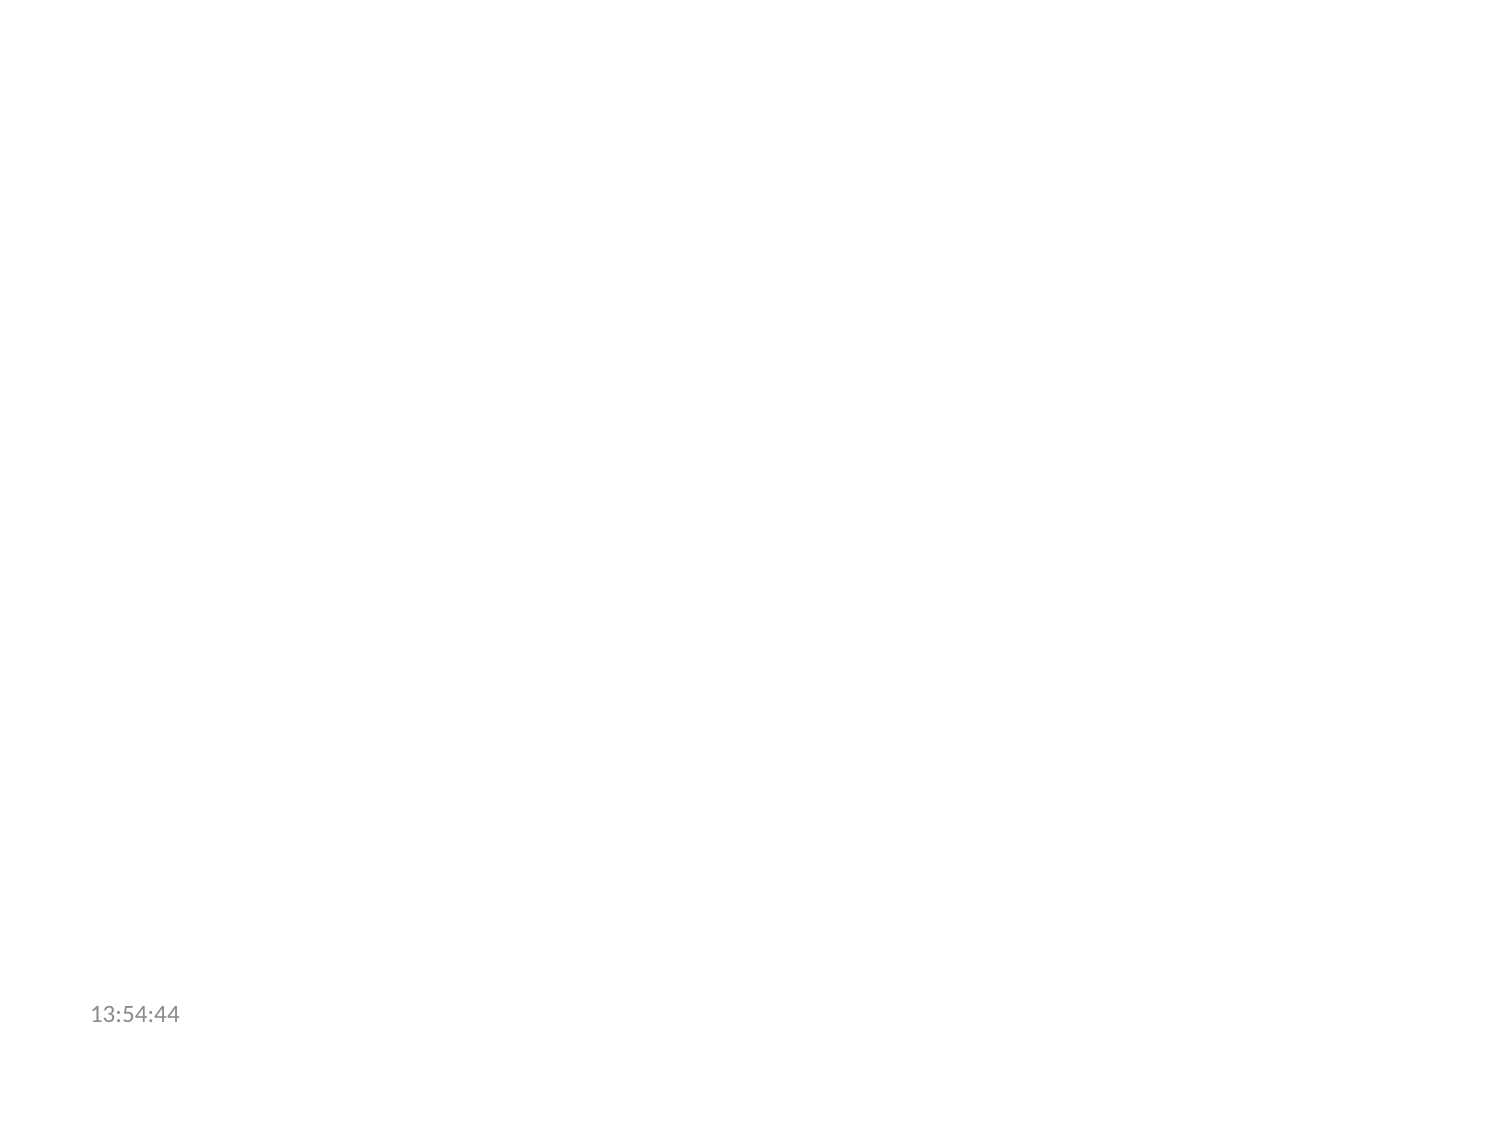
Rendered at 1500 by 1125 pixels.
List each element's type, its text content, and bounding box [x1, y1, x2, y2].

text_box 15:35:09 [75, 982, 425, 1043]
